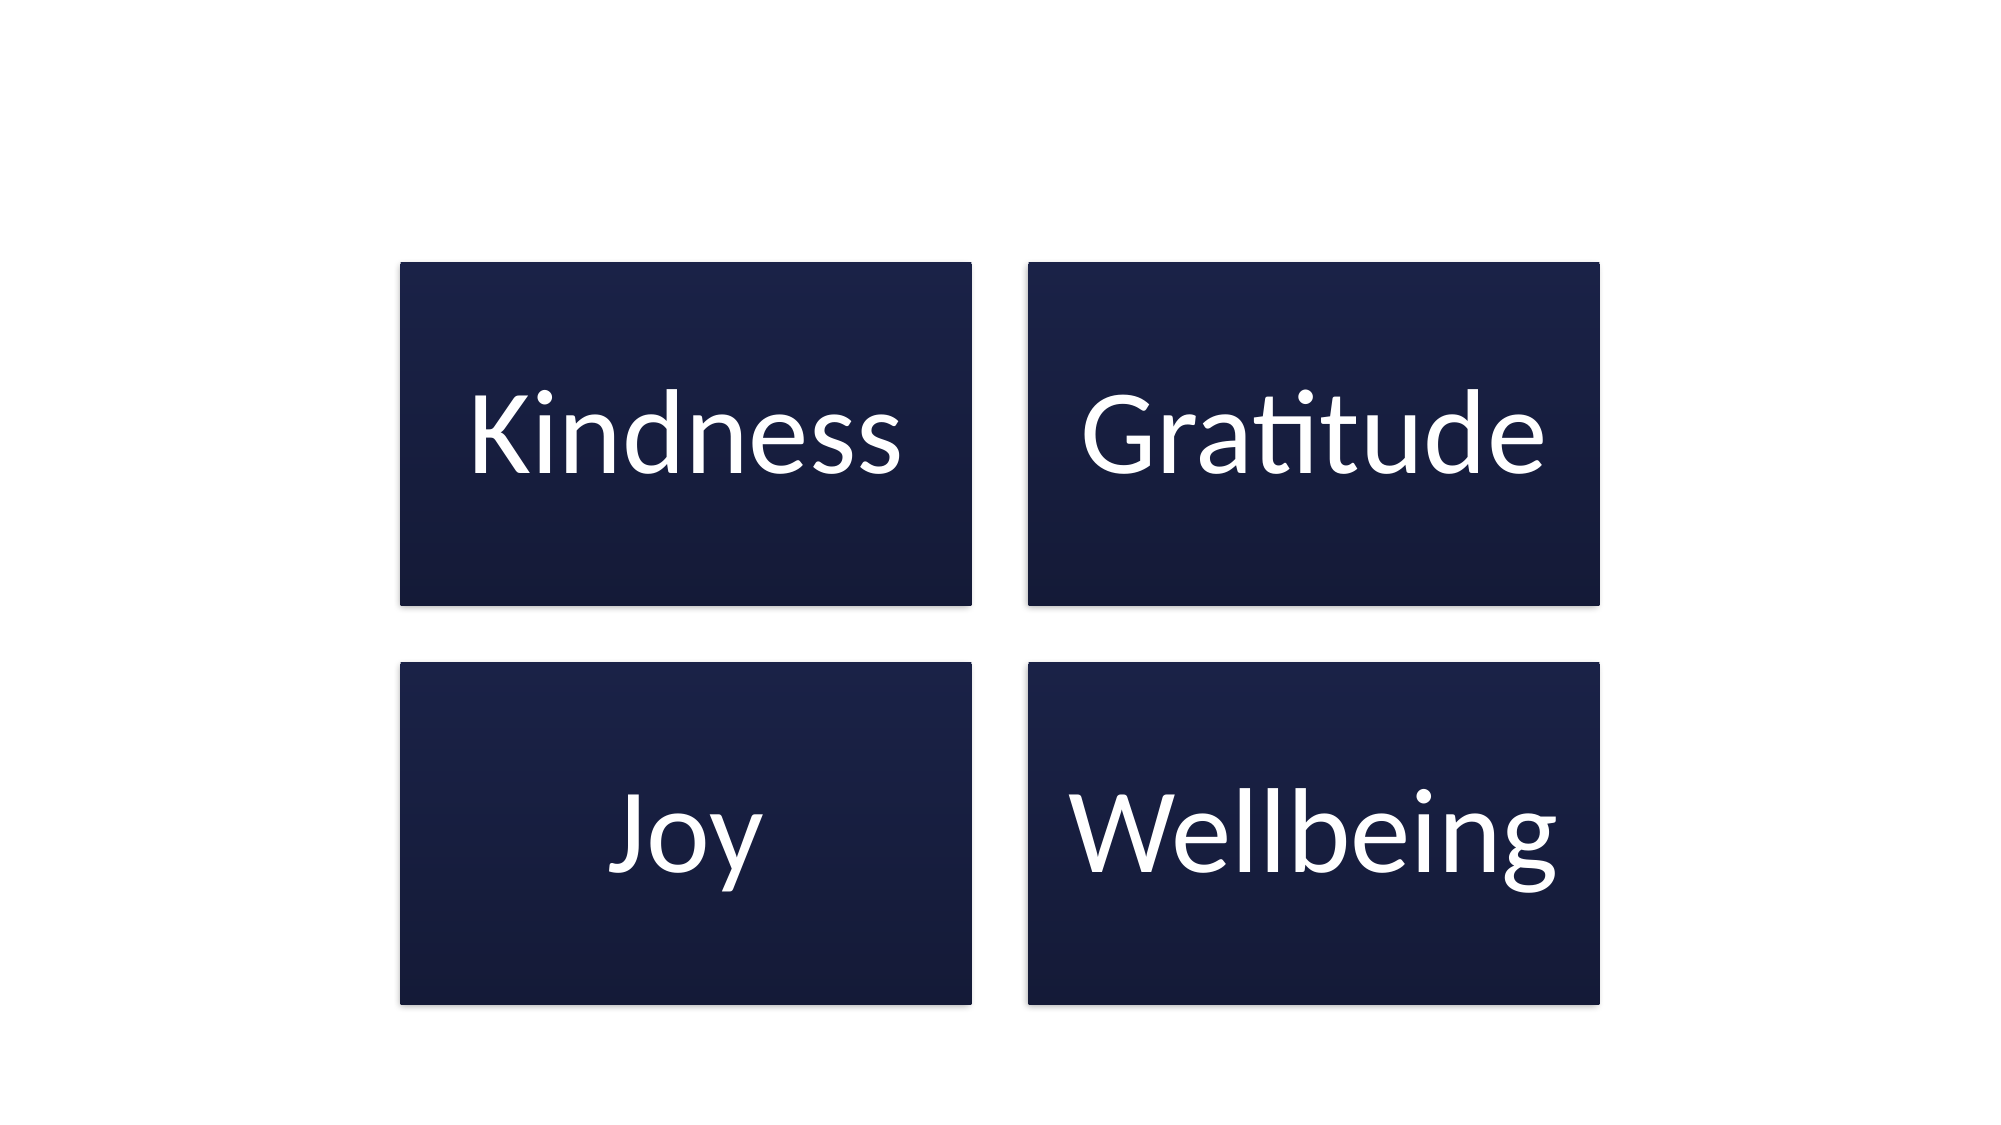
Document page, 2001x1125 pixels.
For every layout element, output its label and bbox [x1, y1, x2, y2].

list [324, 262, 1676, 1006]
